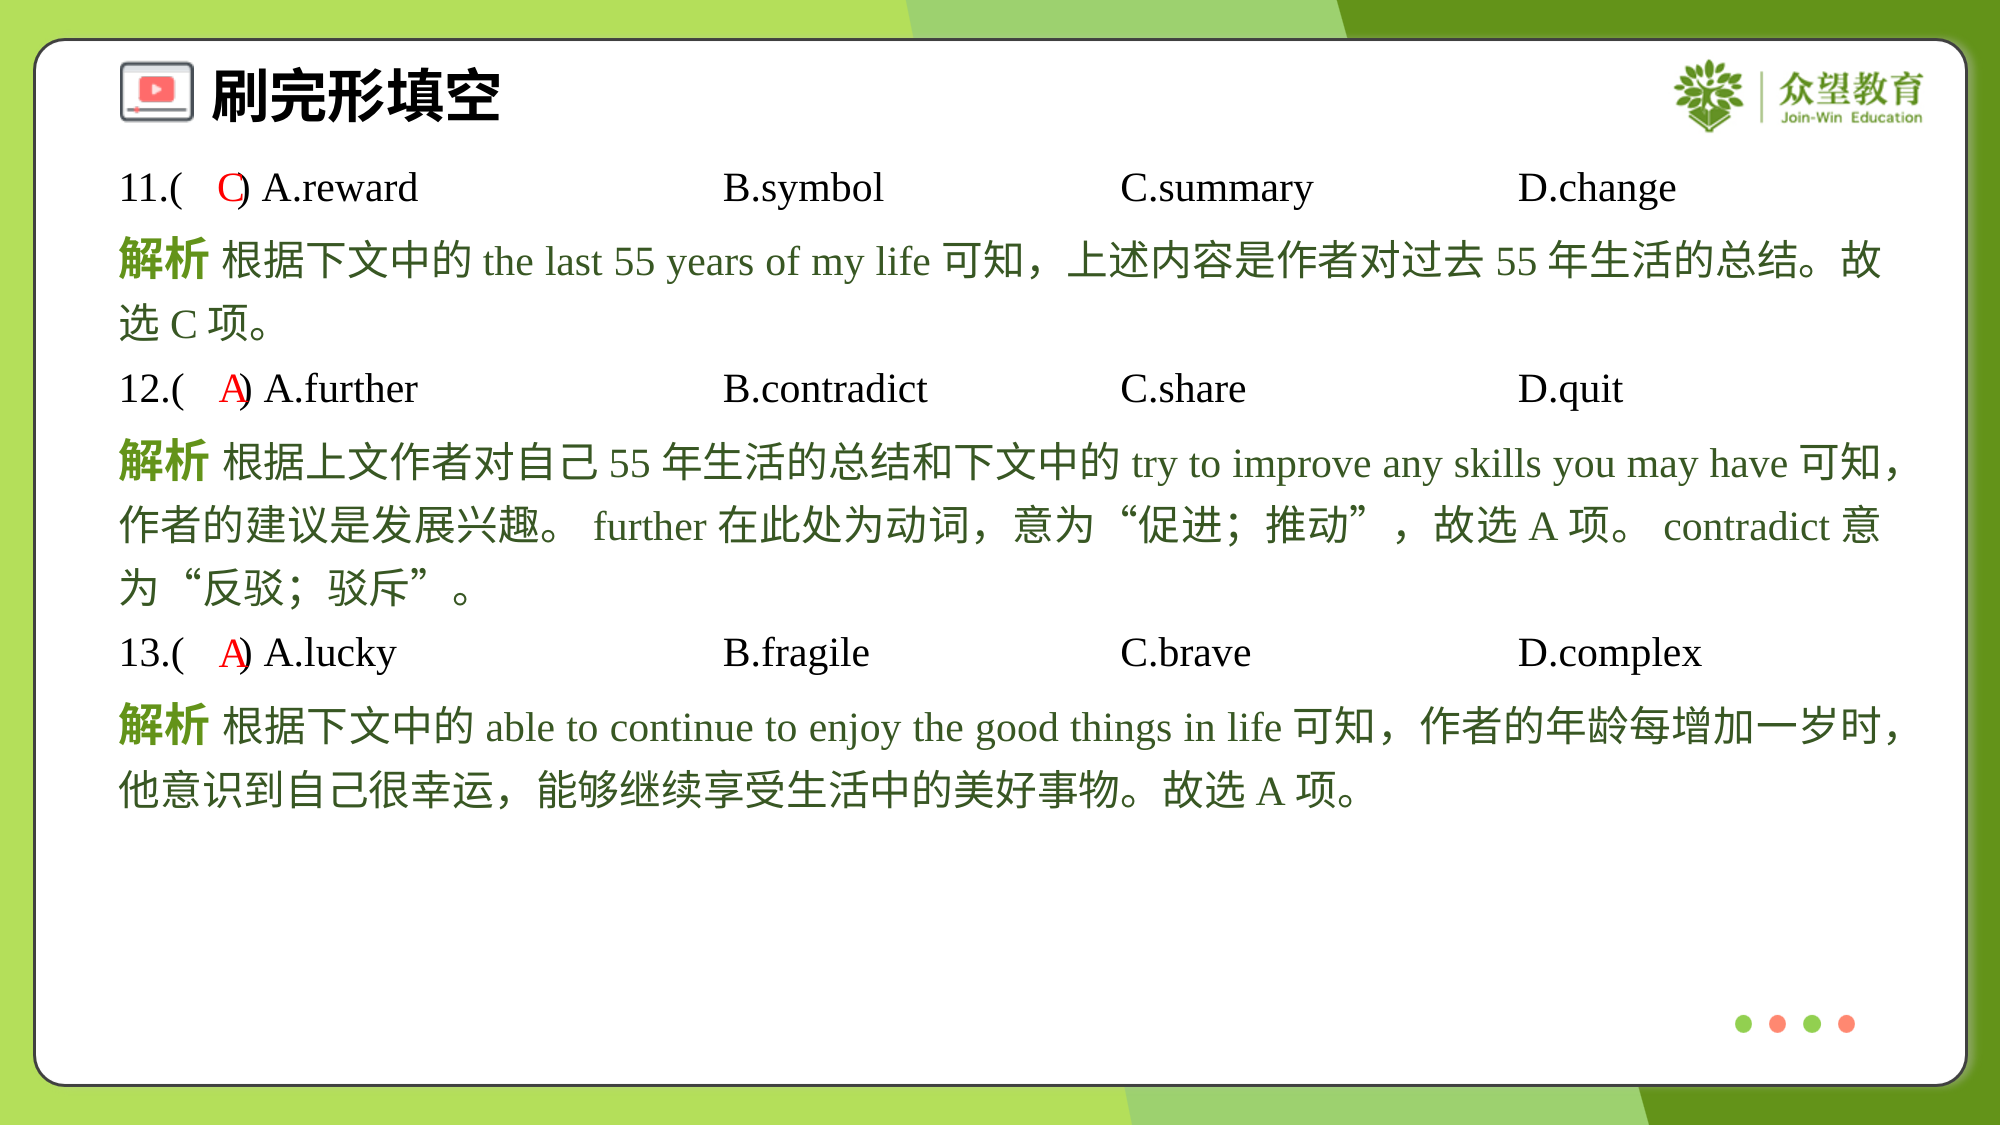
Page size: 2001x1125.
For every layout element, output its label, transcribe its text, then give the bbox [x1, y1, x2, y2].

text_box 13.( ) A.lucky B.fragile C.brave D.complex [254, 612, 1883, 670]
text_box 解析 根据下文中的the last 55 years of my life可知，上述内容是作者对过去55年生活的总结。故选C项。 [118, 215, 1883, 343]
picture [0, 0, 2000, 1125]
text_box 解析 根据下文中的able to continue to enjoy the good things in life可知，作者的年龄每增加一岁时，他意识到自己很幸运，能够继续享受生活中的美好事物。故选A项。 [118, 682, 1883, 809]
text_box A [213, 612, 254, 671]
text_box A [213, 348, 254, 406]
text_box 13.( ) A.lucky B.fragile C.brave D.complex [118, 612, 213, 670]
text_box 11.( ) A.reward B.symbol C.summary D.change [118, 146, 212, 204]
text_box 12.( ) A.further B.contradict C.share D.quit [118, 348, 213, 406]
text_box 12.( ) A.further B.contradict C.share D.quit [254, 348, 1883, 406]
text_box 11.( ) A.reward B.symbol C.summary D.change [250, 146, 1883, 204]
text_box C [212, 146, 250, 205]
text_box 解析 根据上文作者对自己55年生活的总结和下文中的try to improve any skills you may have可知，作者的建议是发展兴趣。further在此处为动词，意为“促进；推动”，故选A项。contradict意为“反驳；驳斥”。 [118, 417, 1883, 607]
